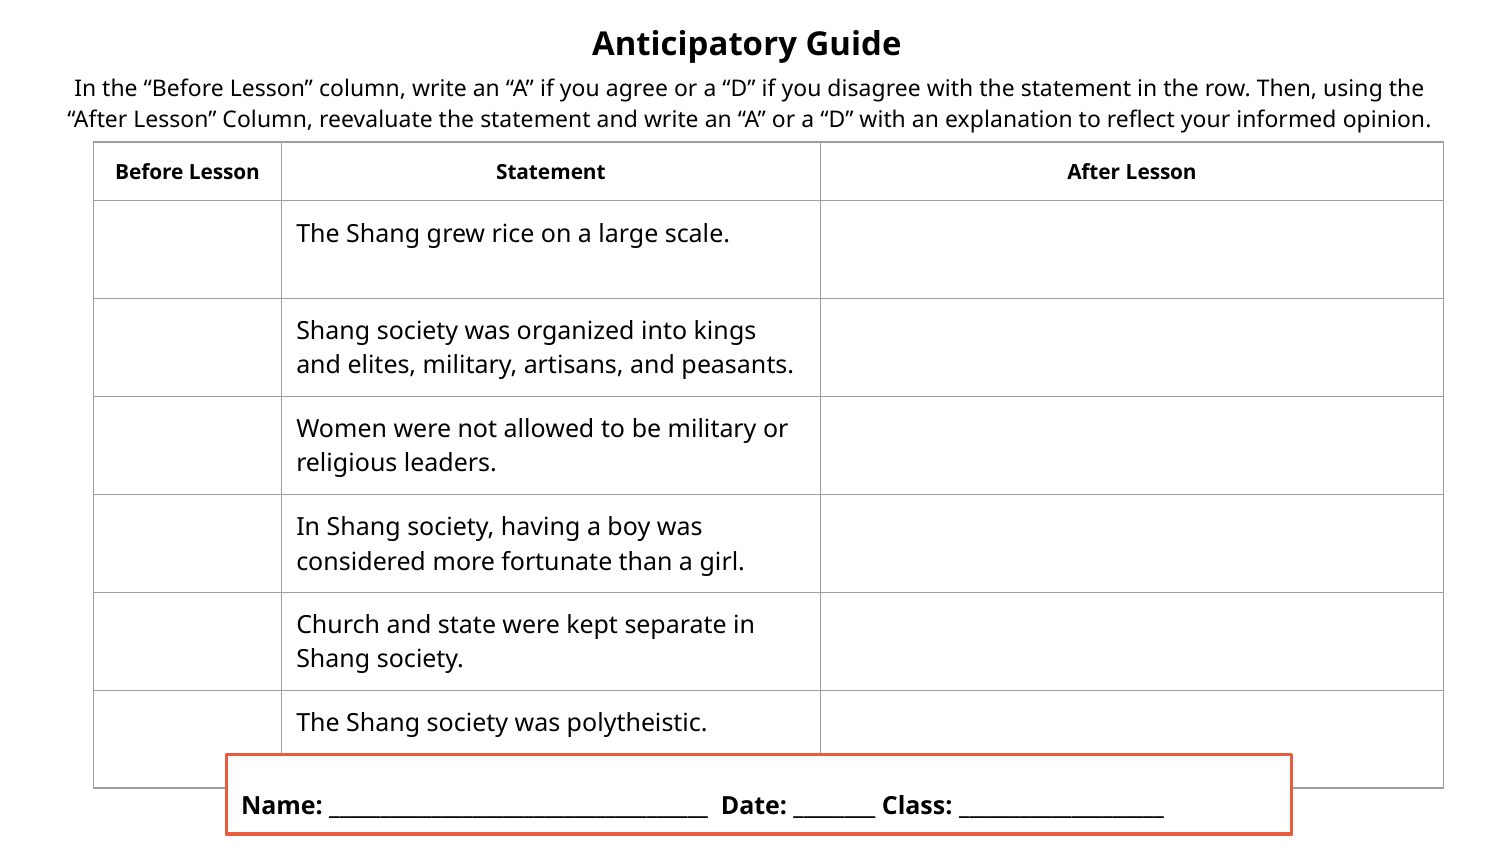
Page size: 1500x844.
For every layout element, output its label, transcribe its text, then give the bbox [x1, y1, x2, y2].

text_box Name: _____________________________________ Date: ________ Class: ____________________ [226, 754, 1292, 834]
table_cell The Shang grew rice on a large scale. [282, 201, 820, 298]
table_cell The Shang society was polytheistic. [282, 691, 820, 754]
table_cell Women were not allowed to be military or religious leaders. [282, 397, 820, 494]
table_cell [821, 495, 1443, 592]
table_header Before Lesson [94, 143, 281, 200]
list Anticipatory Guide [580, 17, 949, 59]
text_box In the “Before Lesson” column, write an “A” if you agree or a “D” if you disagree with the statement in the row. Then, using the “After Lesson” Column, reevaluate the statement and write an “A” or a “D” with an explanation to reflect your informed opinion. [31, 59, 1469, 144]
table_cell In Shang society, having a boy was considered more fortunate than a girl. [282, 495, 820, 592]
table_cell Church and state were kept separate in Shang society. [282, 593, 820, 690]
table_cell [94, 299, 281, 396]
table_cell [94, 201, 281, 298]
table_cell [821, 299, 1443, 396]
table_cell [821, 691, 1443, 787]
table_cell Shang society was organized into kings and elites, military, artisans, and peasants. [282, 299, 820, 396]
table_cell [94, 397, 281, 494]
table_header Statement [282, 143, 820, 200]
table_cell [821, 397, 1443, 494]
table_cell [94, 495, 281, 592]
table_cell [94, 691, 281, 787]
table_cell [821, 593, 1443, 690]
table_cell [94, 593, 281, 690]
table_header After Lesson [821, 143, 1443, 200]
table_cell [821, 201, 1443, 298]
